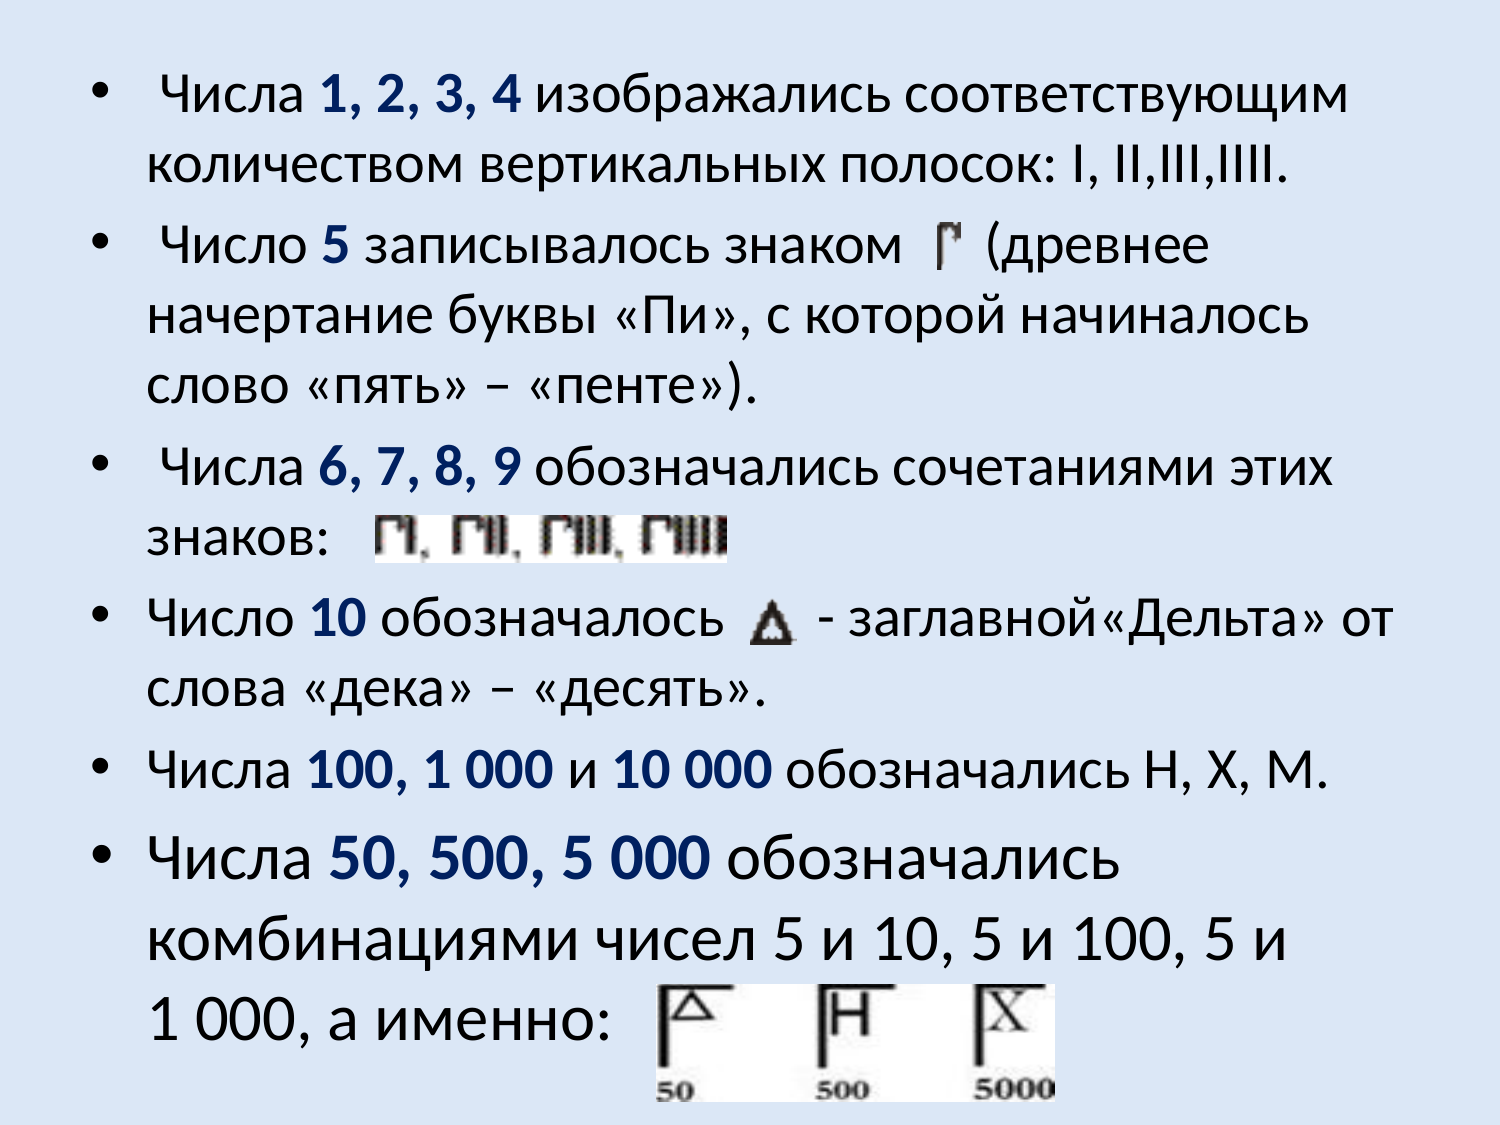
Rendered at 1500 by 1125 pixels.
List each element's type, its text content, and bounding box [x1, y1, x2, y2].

list Числа 1, 2, 3, 4 изображались соответствующим количеством вертикальных полосок: I, II,III,IIII. Число 5 записывалось знаком (древнее начертание буквы «Пи», с которой начиналось слово «пять» – «пенте»). Числа 6, 7, 8, 9 обозначались сочетаниями этих знаков: Число 10 обозначалось - заглавной«Дельта» от слова «дека» – «десять». Числа 100, 1 000 и 10 000 обозначались H, X, M. Числа 50, 500, 5 000 обозначались комбинациями чисел 5 и 10, 5 и 100, 5 и 1 000, а именно: [75, 46, 1425, 1102]
picture [655, 984, 1055, 1102]
picture [749, 597, 798, 645]
picture [374, 515, 727, 563]
picture [937, 222, 962, 270]
